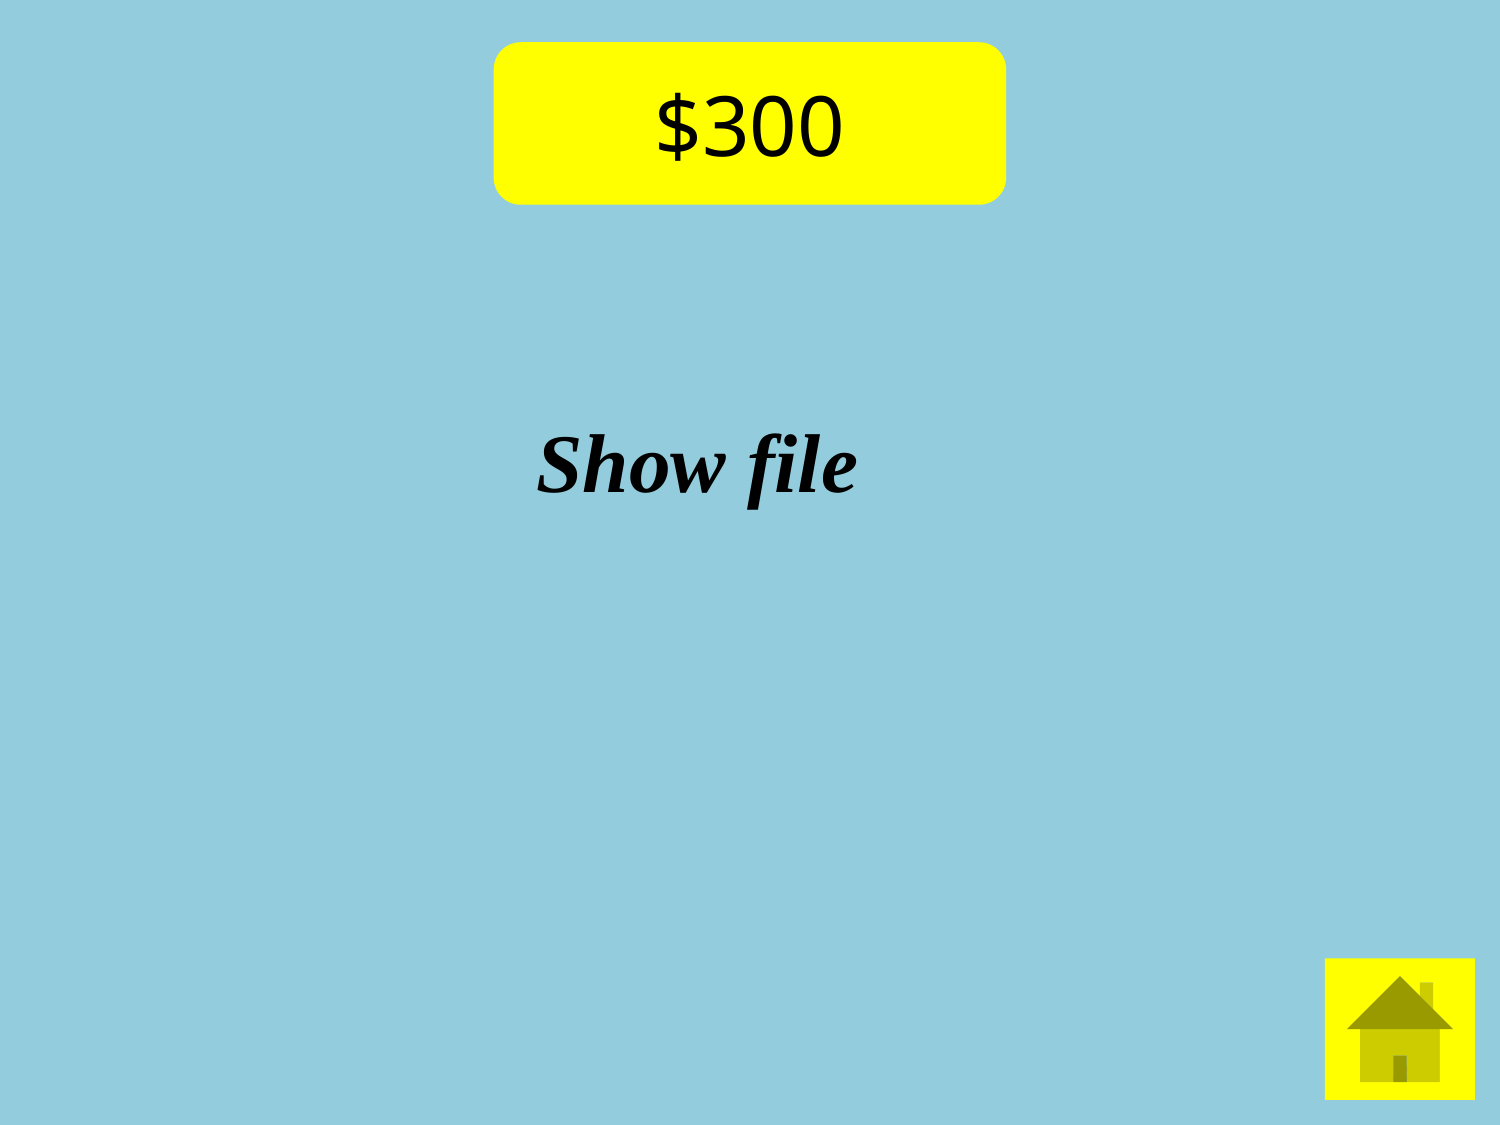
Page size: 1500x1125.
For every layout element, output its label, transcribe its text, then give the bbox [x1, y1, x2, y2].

text_box [1324, 958, 1475, 1100]
text_box Show file [62, 401, 1333, 634]
text_box $300 [493, 42, 1007, 205]
slide_number 38 [1074, 1042, 1425, 1103]
